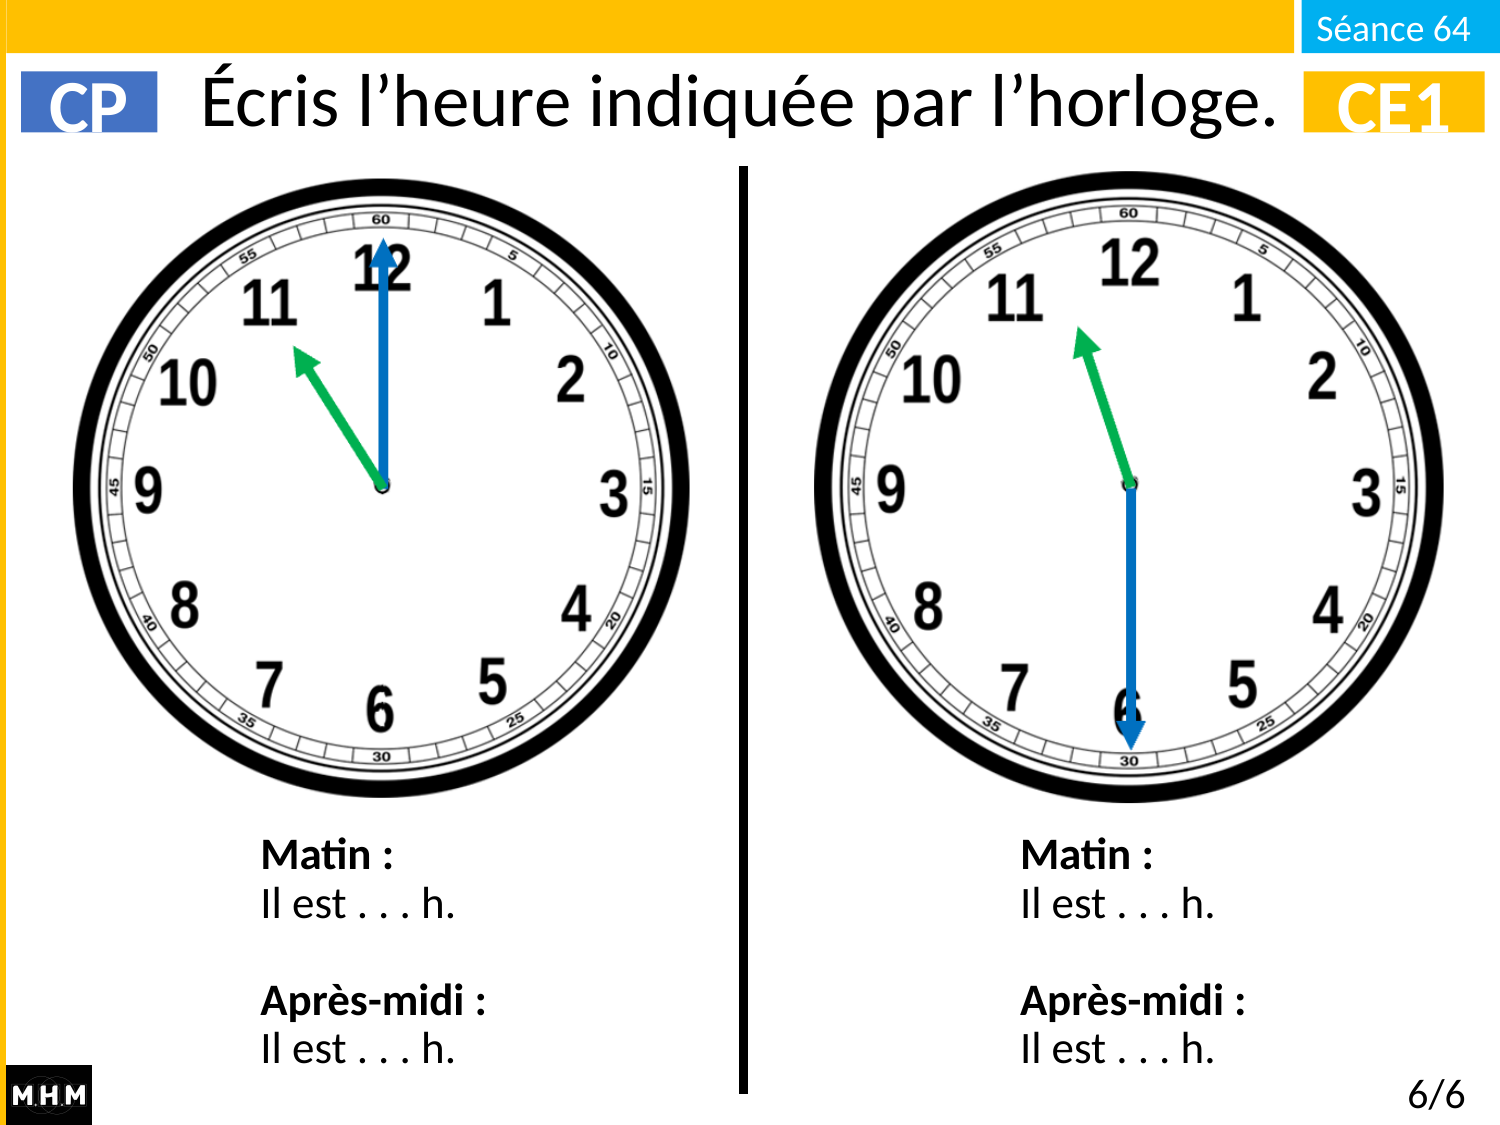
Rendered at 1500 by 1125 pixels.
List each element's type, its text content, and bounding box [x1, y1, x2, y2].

text_box CE1 [1303, 70, 1486, 133]
list 6/6 [1373, 1064, 1500, 1125]
text_box Matin : Il est . . . h. Après-midi : Il est . . . h. [245, 822, 598, 1082]
text_box Matin : Il est . . . h. Après-midi : Il est . . . h. [1005, 822, 1358, 1082]
picture [62, 159, 707, 812]
picture [803, 159, 1457, 812]
picture [6, 1065, 92, 1125]
title Écris l’heure indiquée par l’horloge. [185, 52, 1479, 152]
text_box CP [20, 70, 158, 133]
